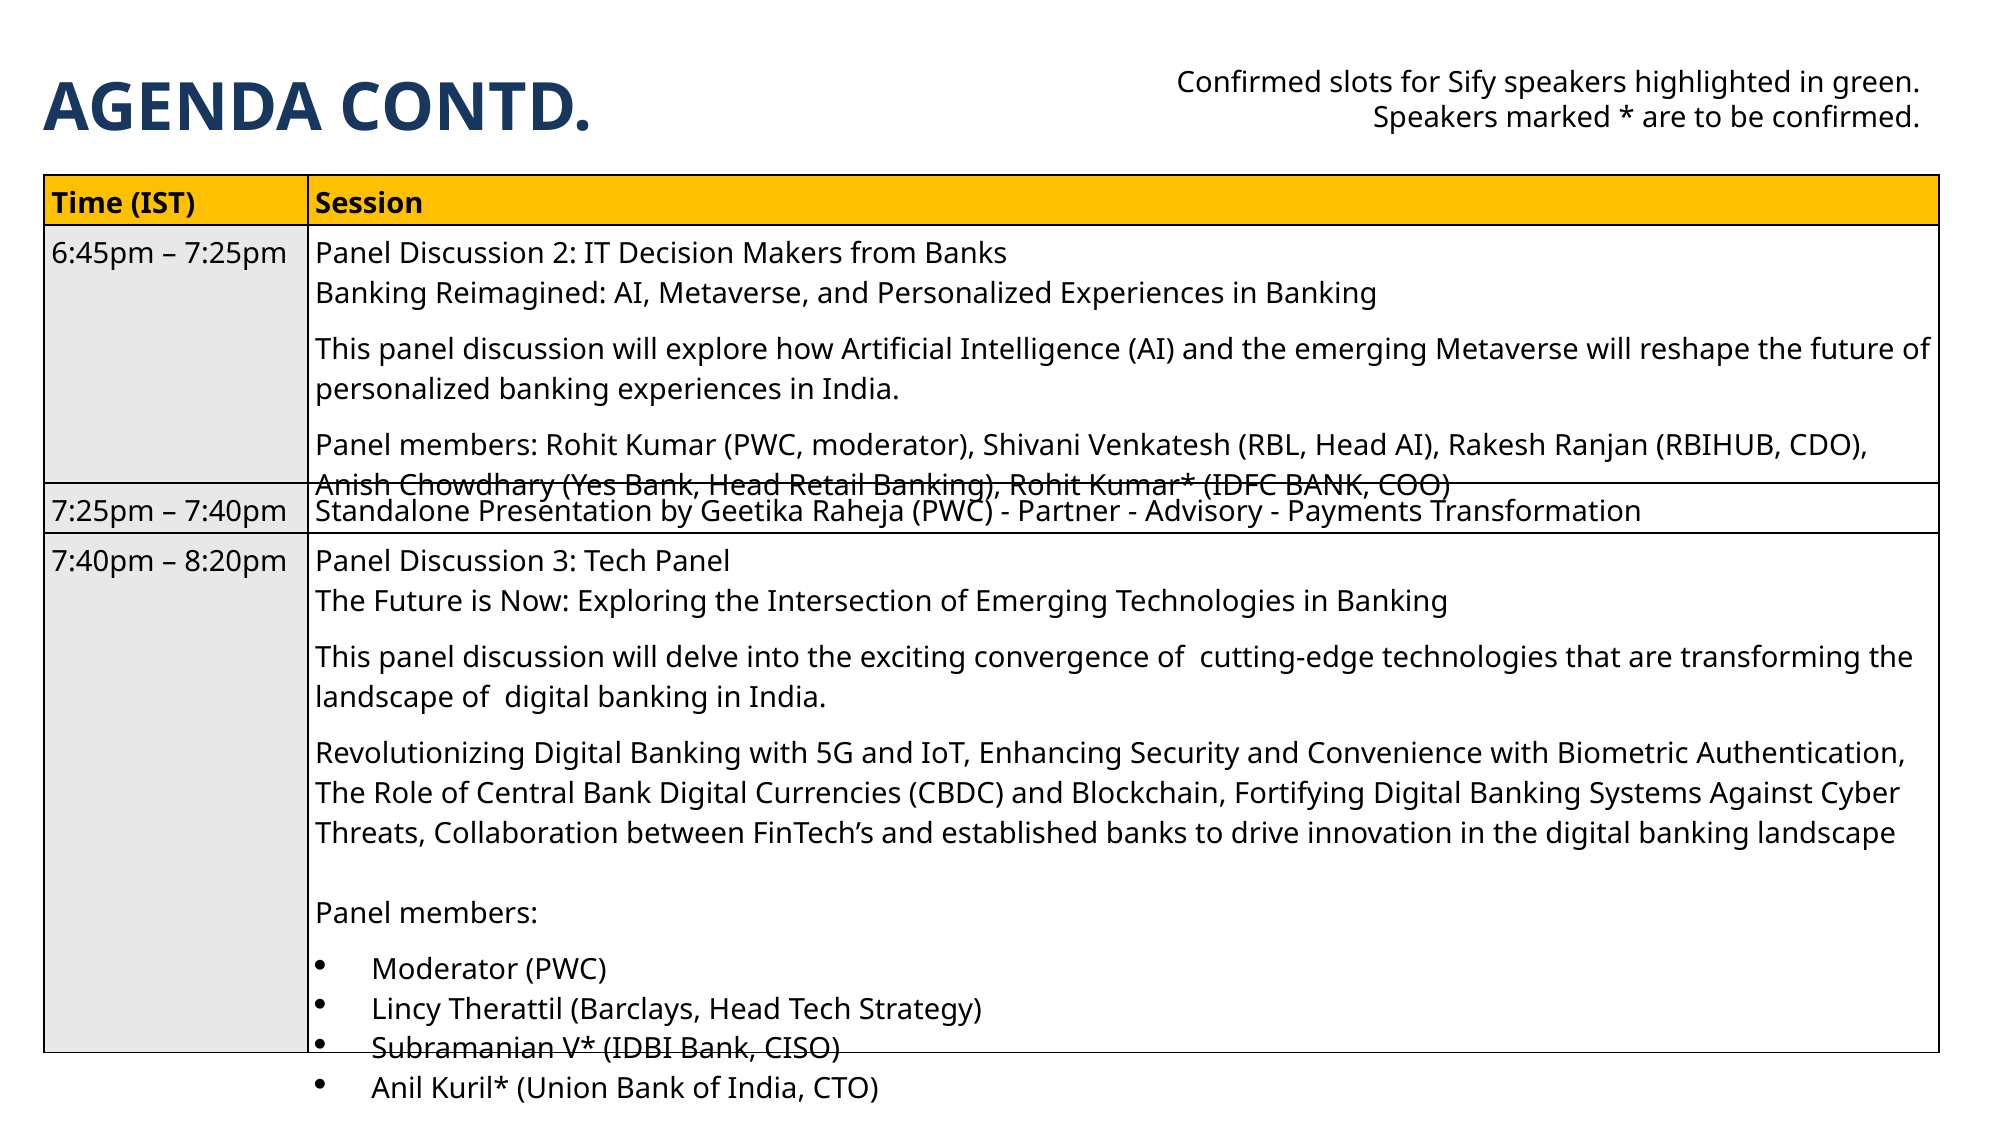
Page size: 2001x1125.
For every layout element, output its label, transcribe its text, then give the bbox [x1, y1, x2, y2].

table_cell 7:40pm – 8:20pm [45, 534, 307, 1052]
table_cell Panel Discussion 3: Tech Panel The Future is Now: Exploring the Intersection of Emerging Technologies in Banking This panel discussion will delve into the exciting convergence of cutting-edge technologies that are transforming the landscape of digital banking in India. Revolutionizing Digital Banking with 5G and IoT, Enhancing Security and Convenience with Biometric Authentication, The Role of Central Bank Digital Currencies (CBDC) and Blockchain, Fortifying Digital Banking Systems Against Cyber Threats, Collaboration between FinTech’s and established banks to drive innovation in the digital banking landscape Panel members: Moderator (PWC) Lincy Therattil (Barclays, Head Tech Strategy) Subramanian V* (IDBI Bank, CISO) Anil Kuril* (Union Bank of India, CTO) [309, 534, 1938, 1052]
table_cell Panel Discussion 2: IT Decision Makers from Banks Banking Reimagined: AI, Metaverse, and Personalized Experiences in Banking This panel discussion will explore how Artificial Intelligence (AI) and the emerging Metaverse will reshape the future of personalized banking experiences in India. Panel members: Rohit Kumar (PWC, moderator), Shivani Venkatesh (RBL, Head AI), Rakesh Ranjan (RBIHUB, CDO), Anish Chowdhary (Yes Bank, Head Retail Banking), Rohit Kumar* (IDFC BANK, COO) [309, 226, 1938, 482]
table_cell 6:45pm – 7:25pm [45, 226, 307, 482]
table_cell Standalone Presentation by Geetika Raheja (PWC) - Partner - Advisory - Payments Transformation [309, 484, 1938, 532]
table_header Time (IST) [45, 176, 307, 224]
table_header Session [309, 176, 1938, 224]
text_box Confirmed slots for Sify speakers highlighted in green. Speakers marked * are to be confirmed. [362, 55, 1936, 141]
table_cell 7:25pm – 7:40pm [45, 484, 307, 532]
text_box AGENDA CONTD. [44, 56, 1872, 152]
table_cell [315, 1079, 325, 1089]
